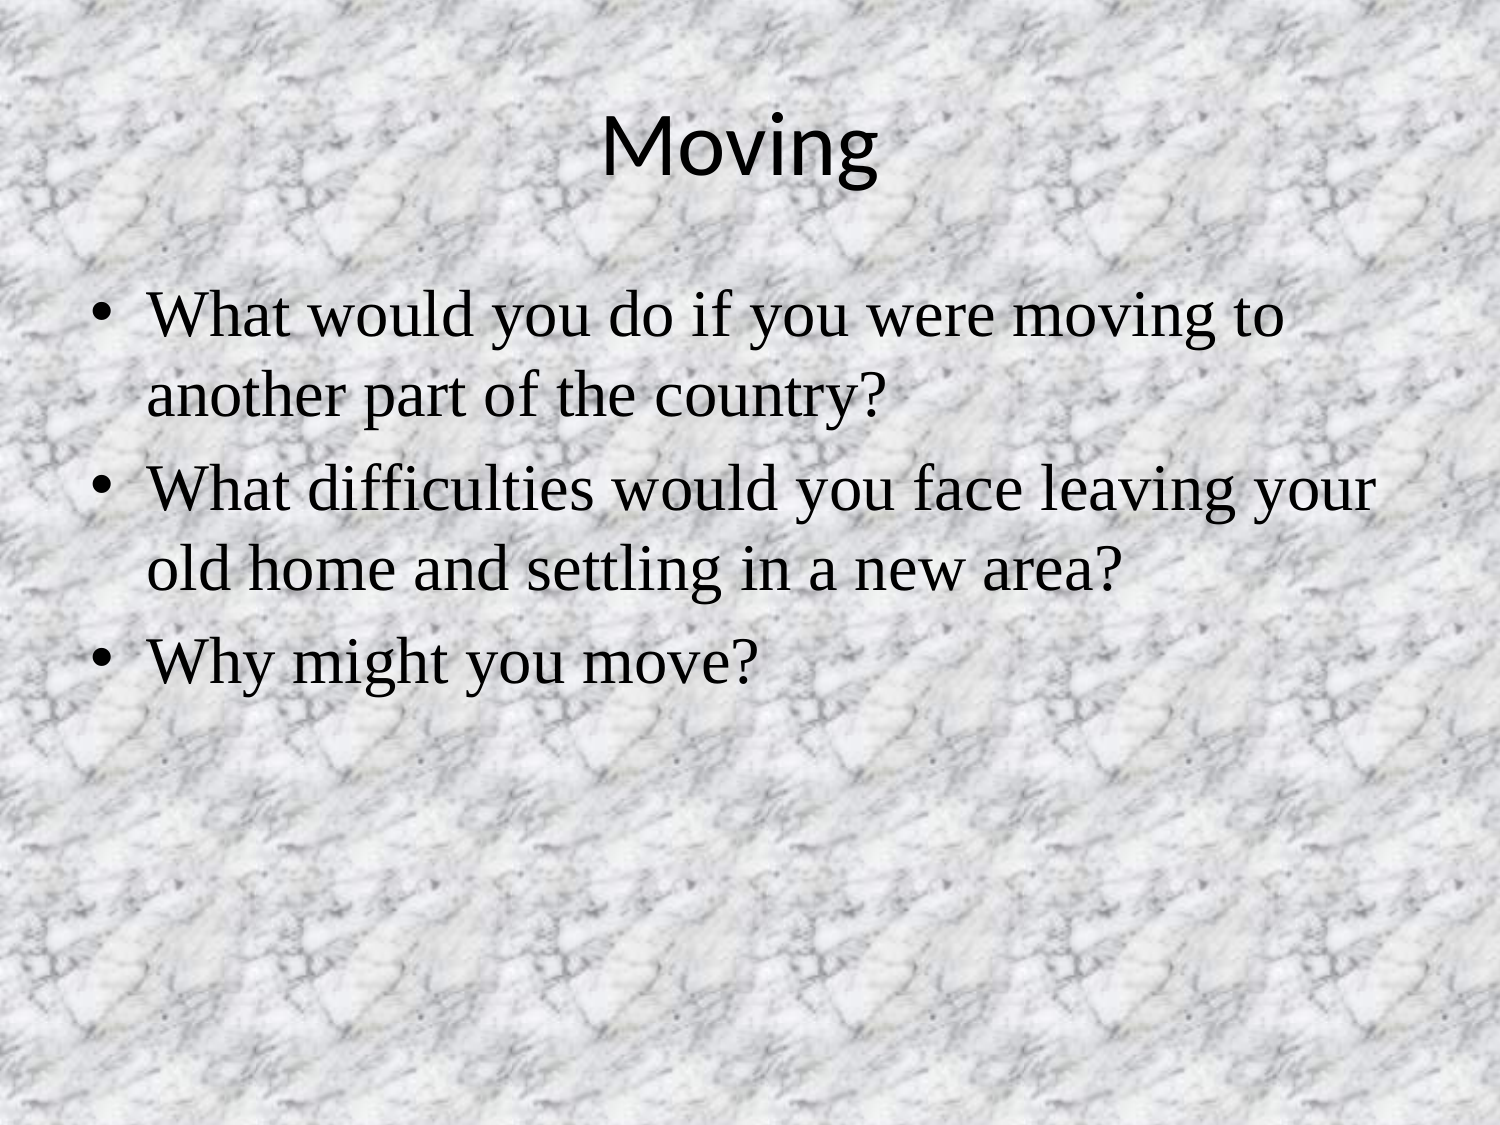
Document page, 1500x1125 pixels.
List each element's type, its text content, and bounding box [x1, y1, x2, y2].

title Moving [75, 45, 1425, 233]
list What would you do if you were moving to another part of the country? What difficulties would you face leaving your old home and settling in a new area? Why might you move? [75, 262, 1425, 1005]
picture [0, 0, 1500, 1125]
